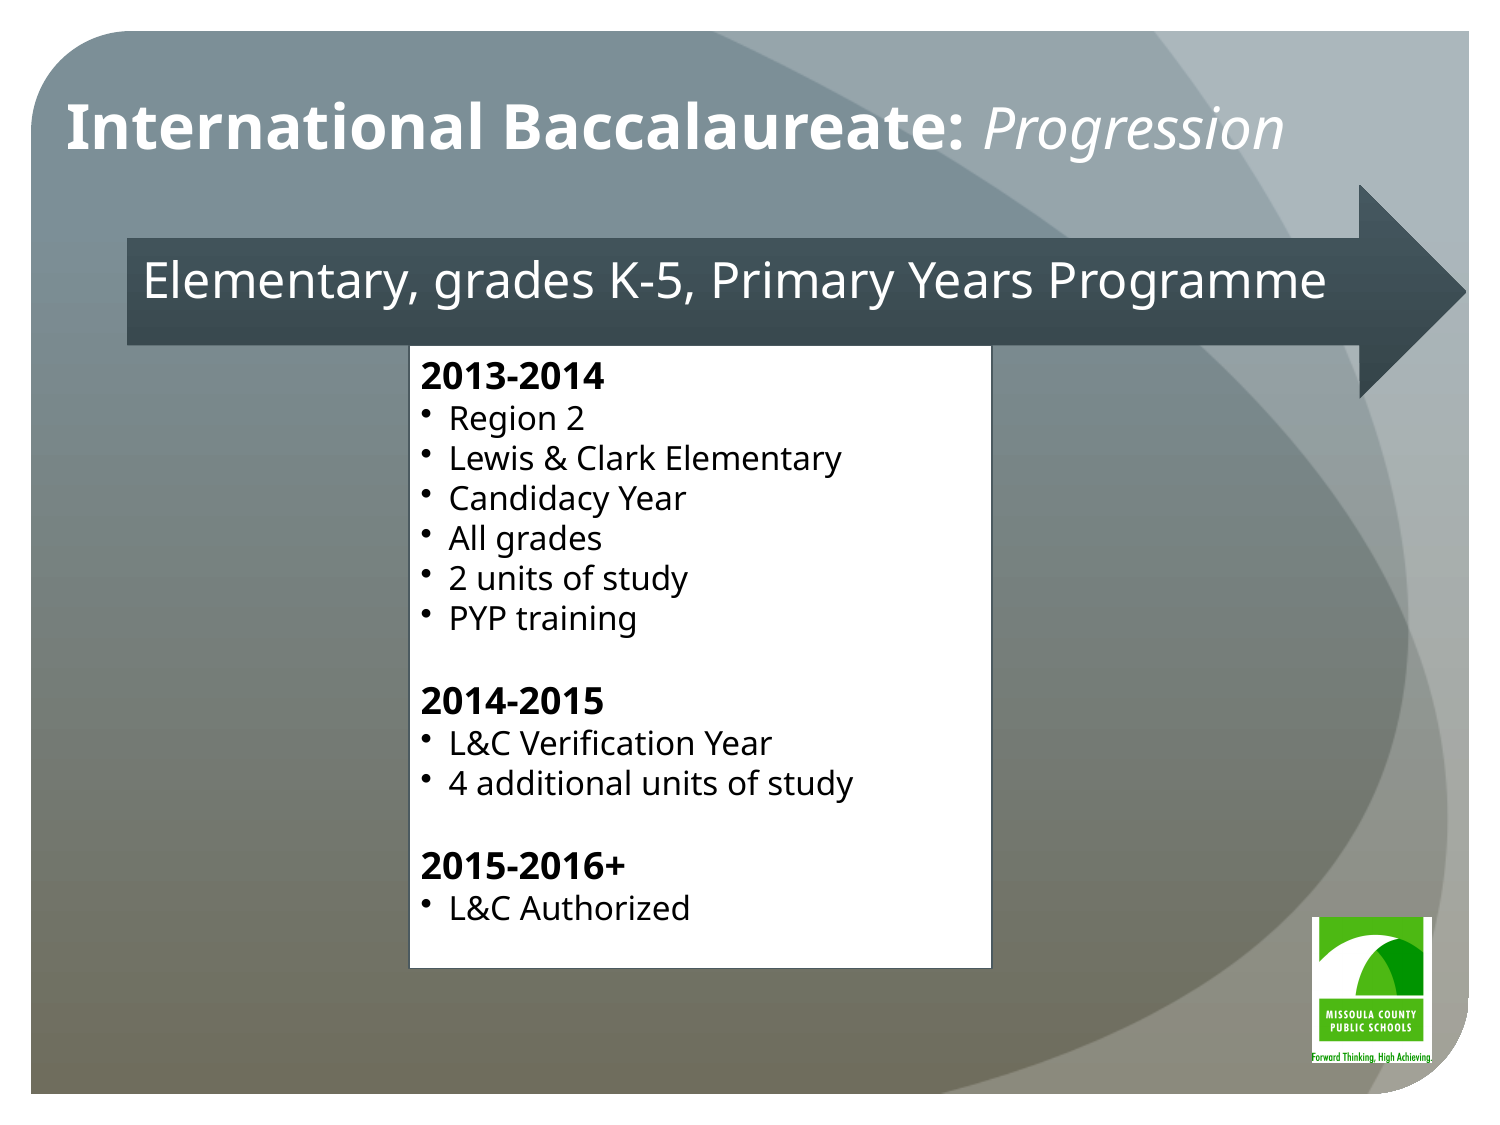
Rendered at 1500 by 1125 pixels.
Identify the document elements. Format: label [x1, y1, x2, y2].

list [0, 20, 1467, 1104]
picture [1312, 917, 1432, 1064]
picture [1467, 30, 1473, 1094]
